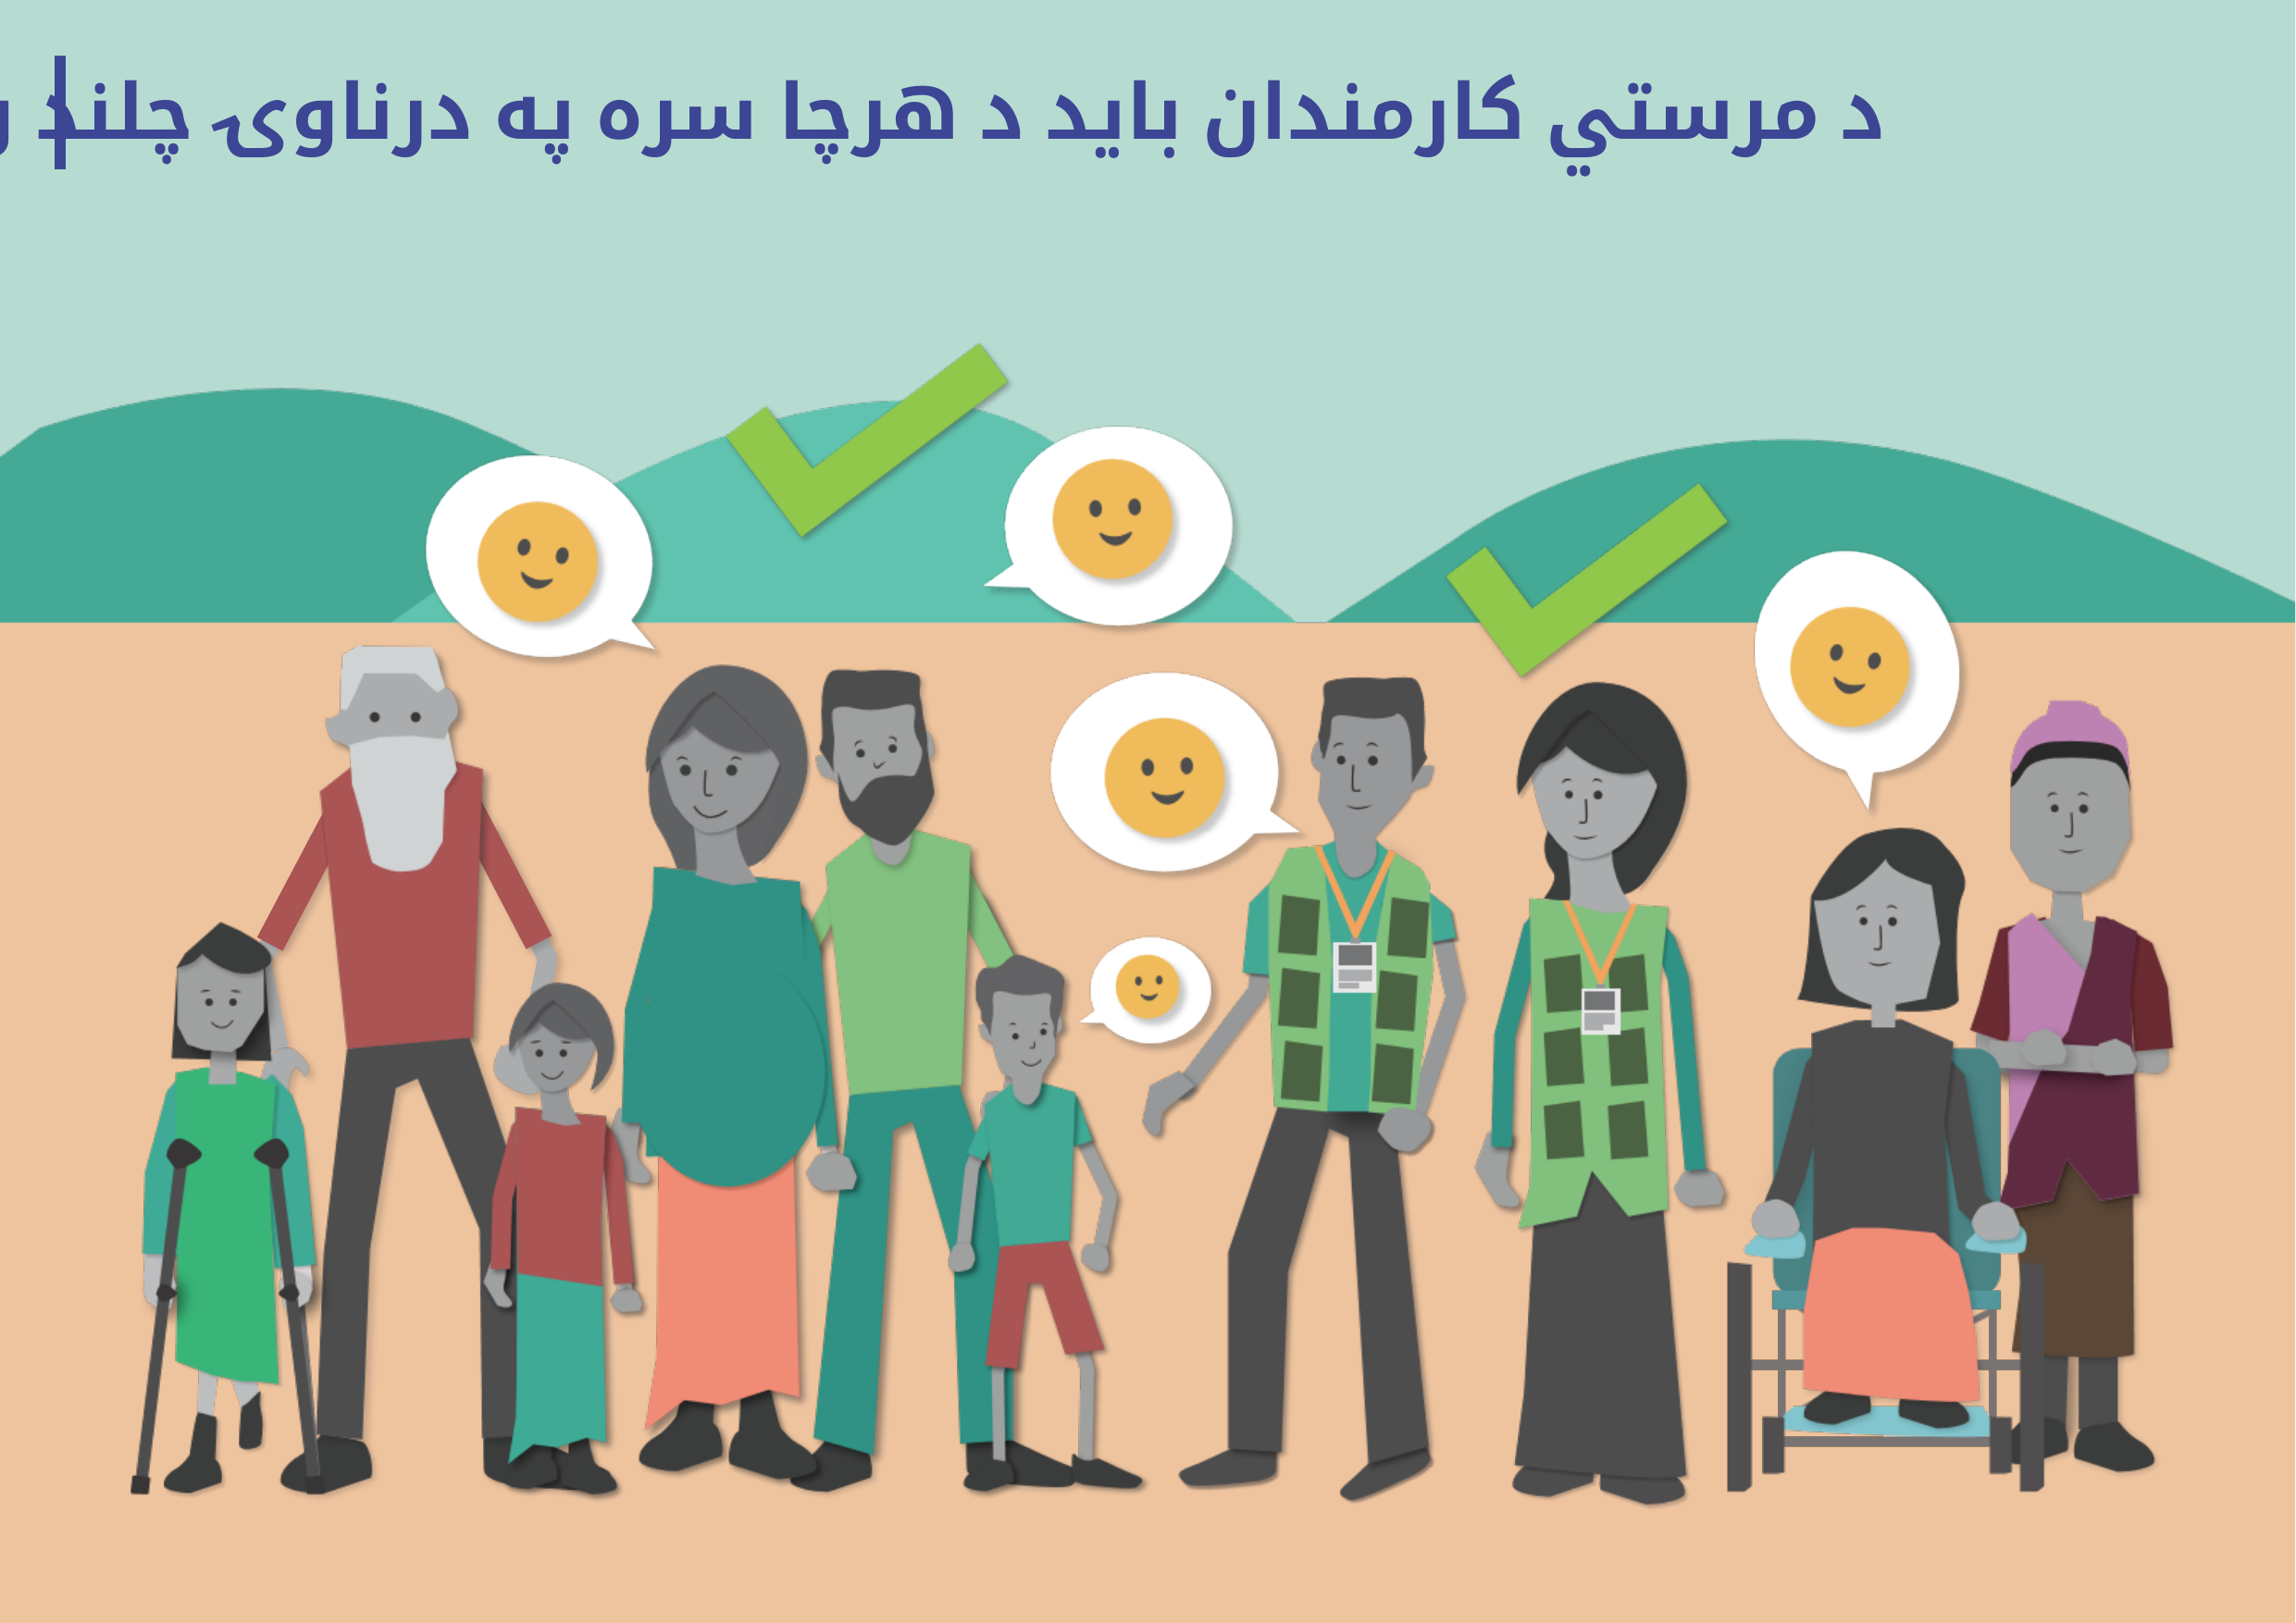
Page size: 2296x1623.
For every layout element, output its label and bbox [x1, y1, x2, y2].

text_box [0, 0, 2296, 1623]
